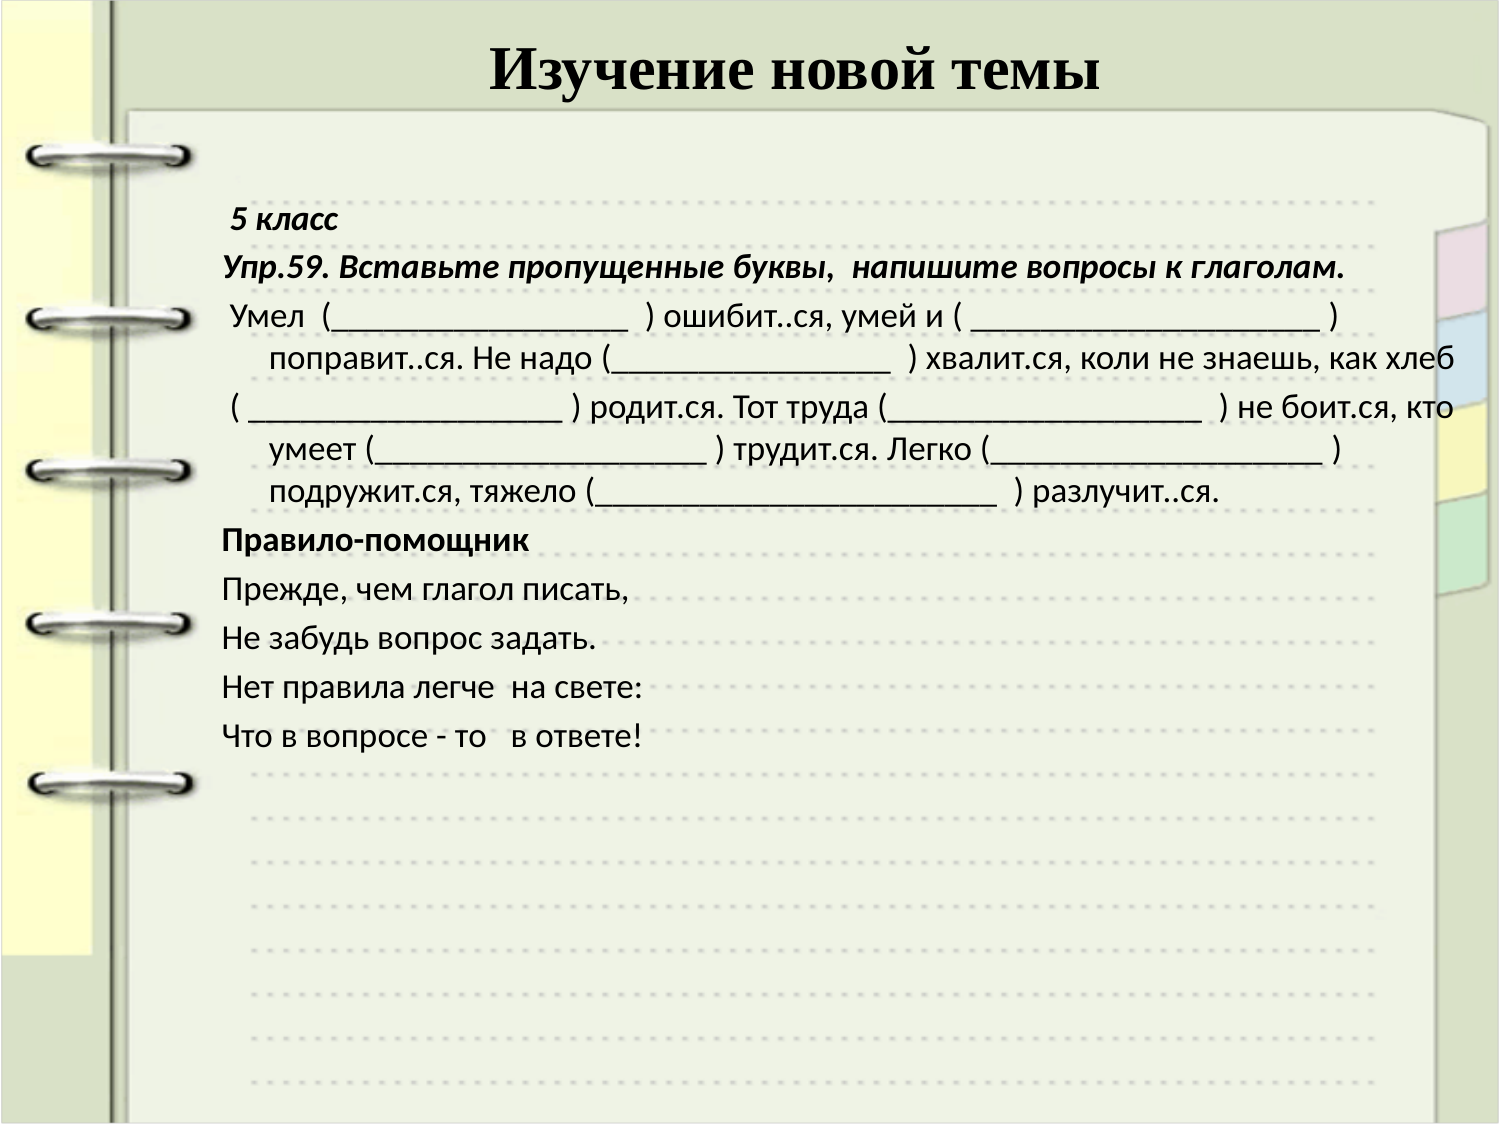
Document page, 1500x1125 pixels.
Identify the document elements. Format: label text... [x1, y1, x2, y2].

title Изучение новой темы [135, 19, 1378, 110]
picture [0, 0, 1500, 1125]
list 5 класс Упр.59. Вставьте пропущенные буквы, напишите вопросы к глаголам. Умел (_________________ ) ошибит..ся, умей и ( ____________________ ) поправит..ся. Не надо (________________ ) хвалит.ся, коли не знаешь, как хлеб ( __________________ ) родит.ся. Тот труда (__________________ ) не боит.ся, кто умеет (___________________ ) трудит.ся. Легко (___________________ ) подружит.ся, тяжело (_______________________ ) разлучит..ся. Правило-помощник Прежде, чем глагол писать, Не забудь вопрос задать. Нет правила легче на свете: Что в вопросе - то в ответе! [206, 187, 1471, 1059]
